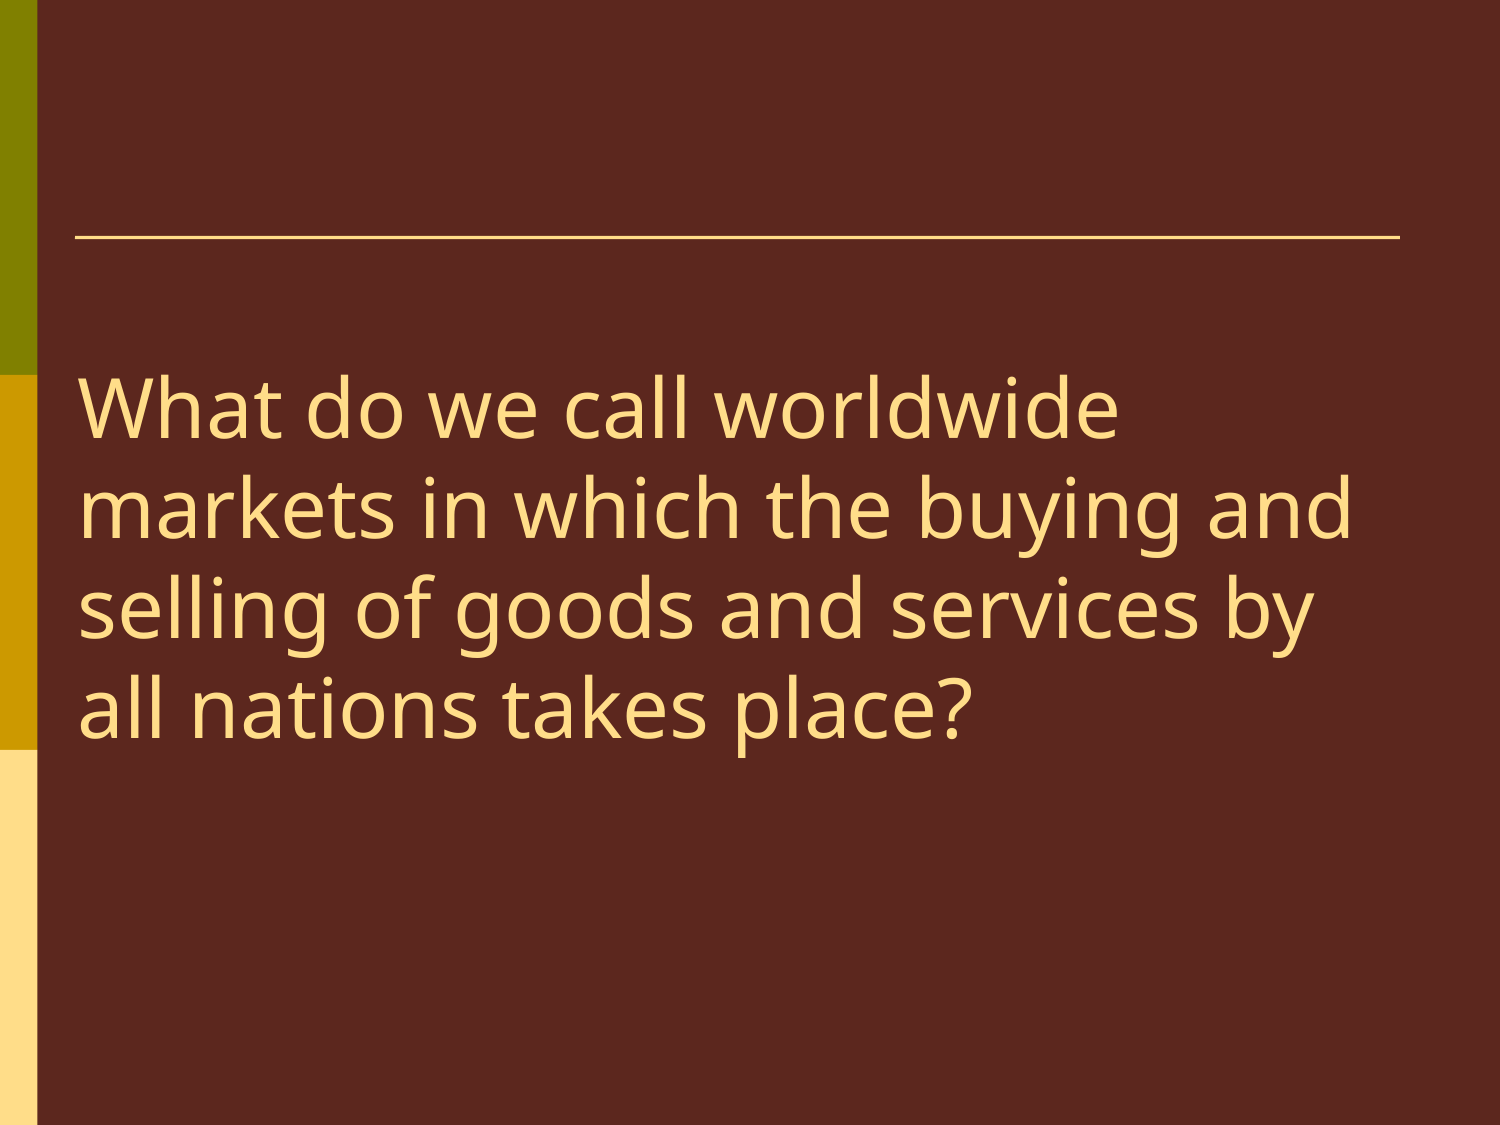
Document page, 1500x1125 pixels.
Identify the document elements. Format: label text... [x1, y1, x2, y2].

title What do we call worldwide markets in which the buying and selling of goods and services by all nations takes place? [62, 575, 1413, 763]
